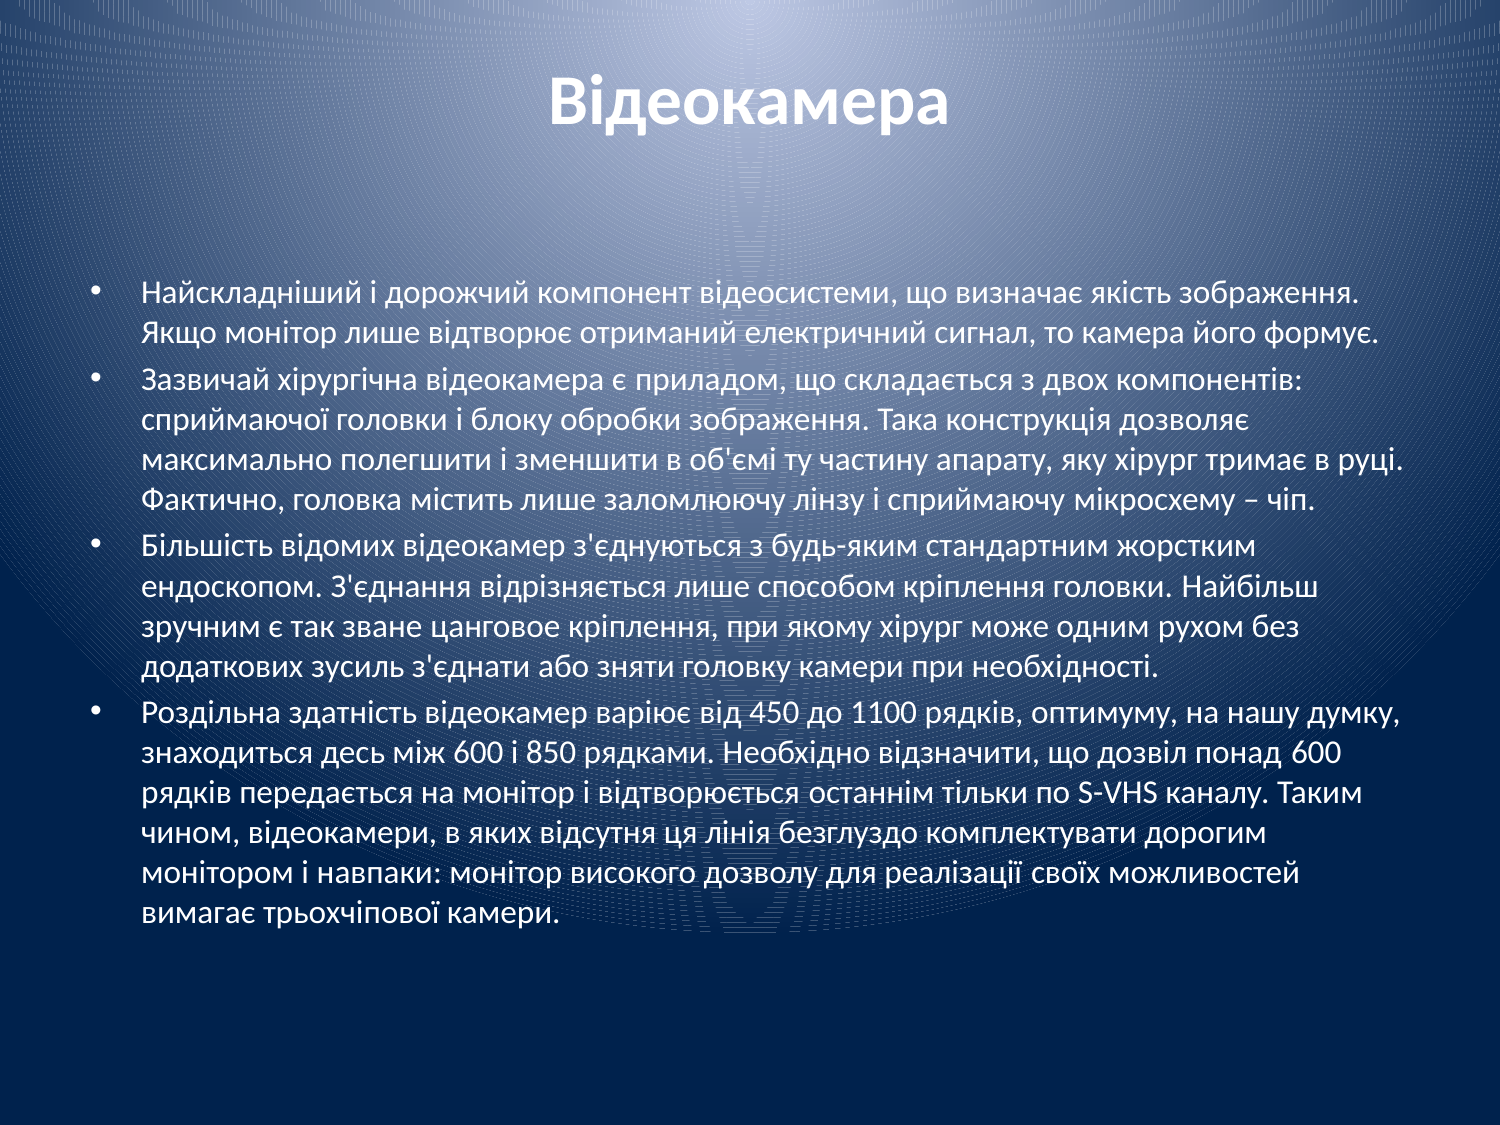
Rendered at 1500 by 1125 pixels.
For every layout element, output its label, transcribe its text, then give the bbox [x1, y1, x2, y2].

title Відеокамера [75, 45, 1425, 233]
list Найскладніший і дорожчий компонент відеосистеми, що визначає якість зображення. Якщо монітор лише відтворює отриманий електричний сигнал, то камера його формує. Зазвичай хірургічна відеокамера є приладом, що складається з двох компонентів: сприймаючої головки і блоку обробки зображення. Така конструкція дозволяє максимально полегшити і зменшити в об'ємі ту частину апарату, яку хірург тримає в руці. Фактично, головка містить лише заломлюючу лінзу і сприймаючу мікросхему – чіп. Більшість відомих відеокамер з'єднуються з будь-яким стандартним жорстким ендоскопом. З'єднання відрізняється лише способом кріплення головки. Найбільш зручним є так зване цанговое кріплення, при якому хірург може одним рухом без додаткових зусиль з'єднати або зняти головку камери при необхідності. Роздільна здатність відеокамер варіює від 450 до 1100 рядків, оптимуму, на нашу думку, знаходиться десь між 600 і 850 рядками. Необхідно відзначити, що дозвіл понад 600 рядків передається на монітор і відтворюється останнім тільки по S-VHS каналу. Таким чином, відеокамери, в яких відсутня ця лінія безглуздо комплектувати дорогим монітором і навпаки: монітор високого дозволу для реалізації своїх можливостей вимагає трьохчіпової камери. [75, 262, 1425, 1005]
